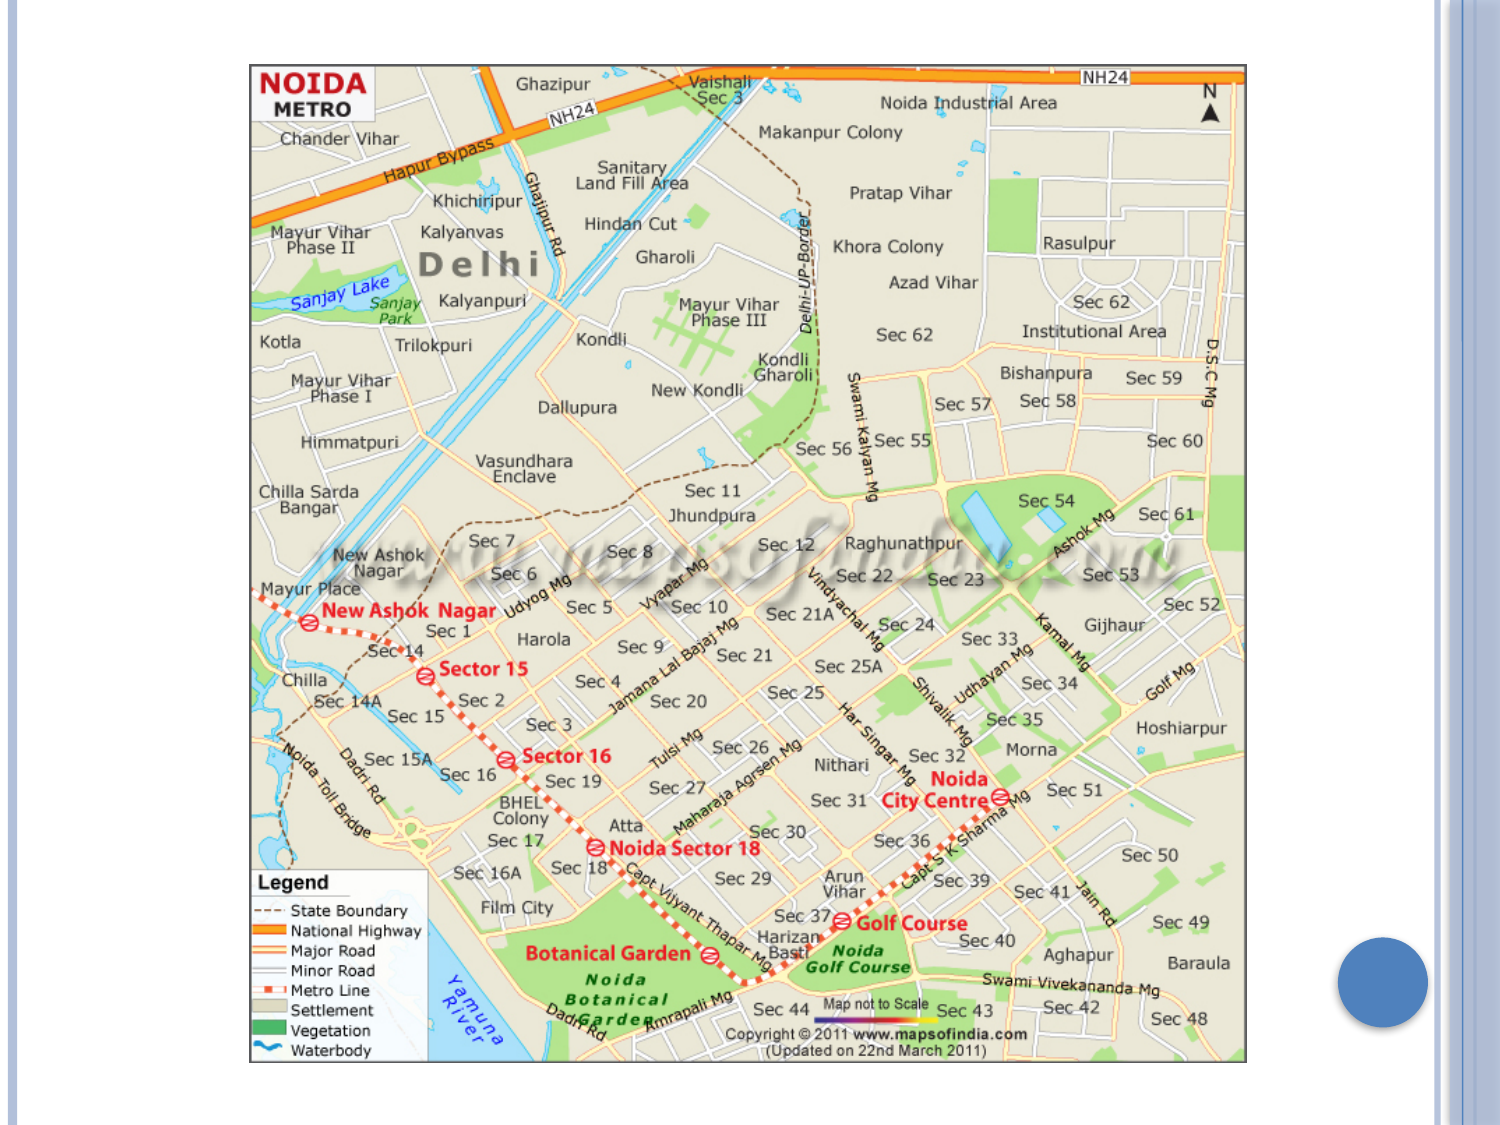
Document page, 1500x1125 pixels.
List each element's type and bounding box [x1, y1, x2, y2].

picture [249, 64, 1247, 1063]
